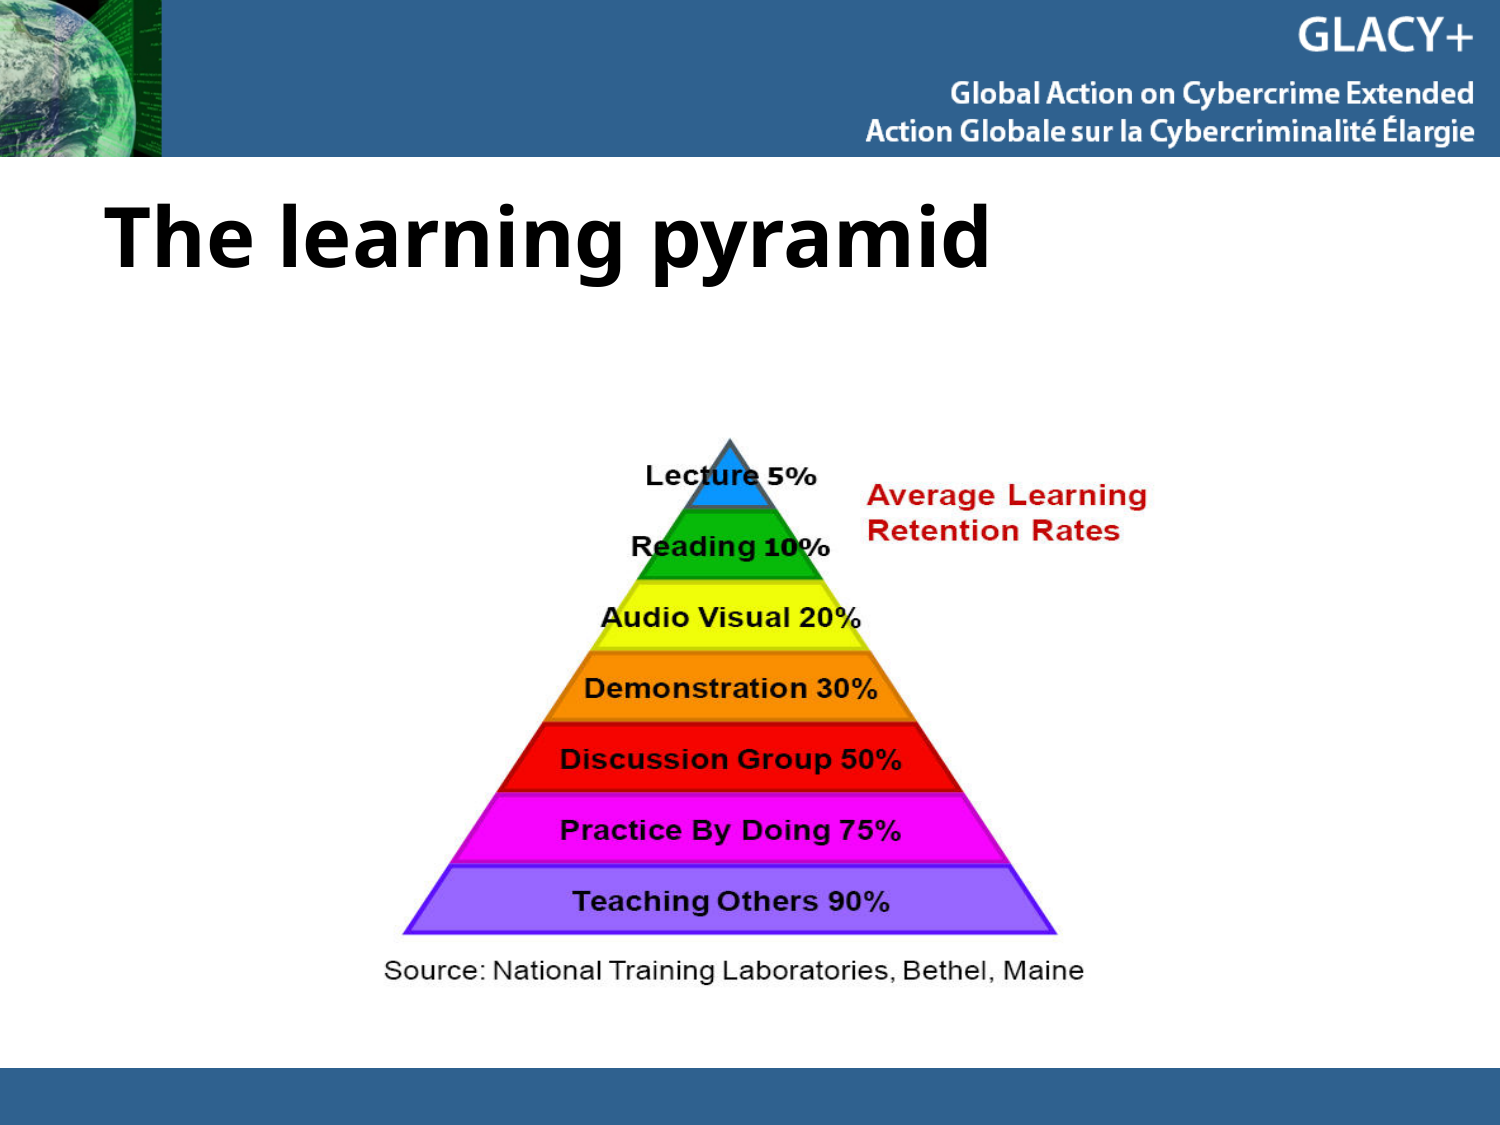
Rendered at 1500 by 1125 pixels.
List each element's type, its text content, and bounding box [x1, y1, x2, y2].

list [103, 402, 1397, 1014]
picture [0, 0, 1500, 157]
text_box The learning pyramid [88, 181, 1439, 300]
